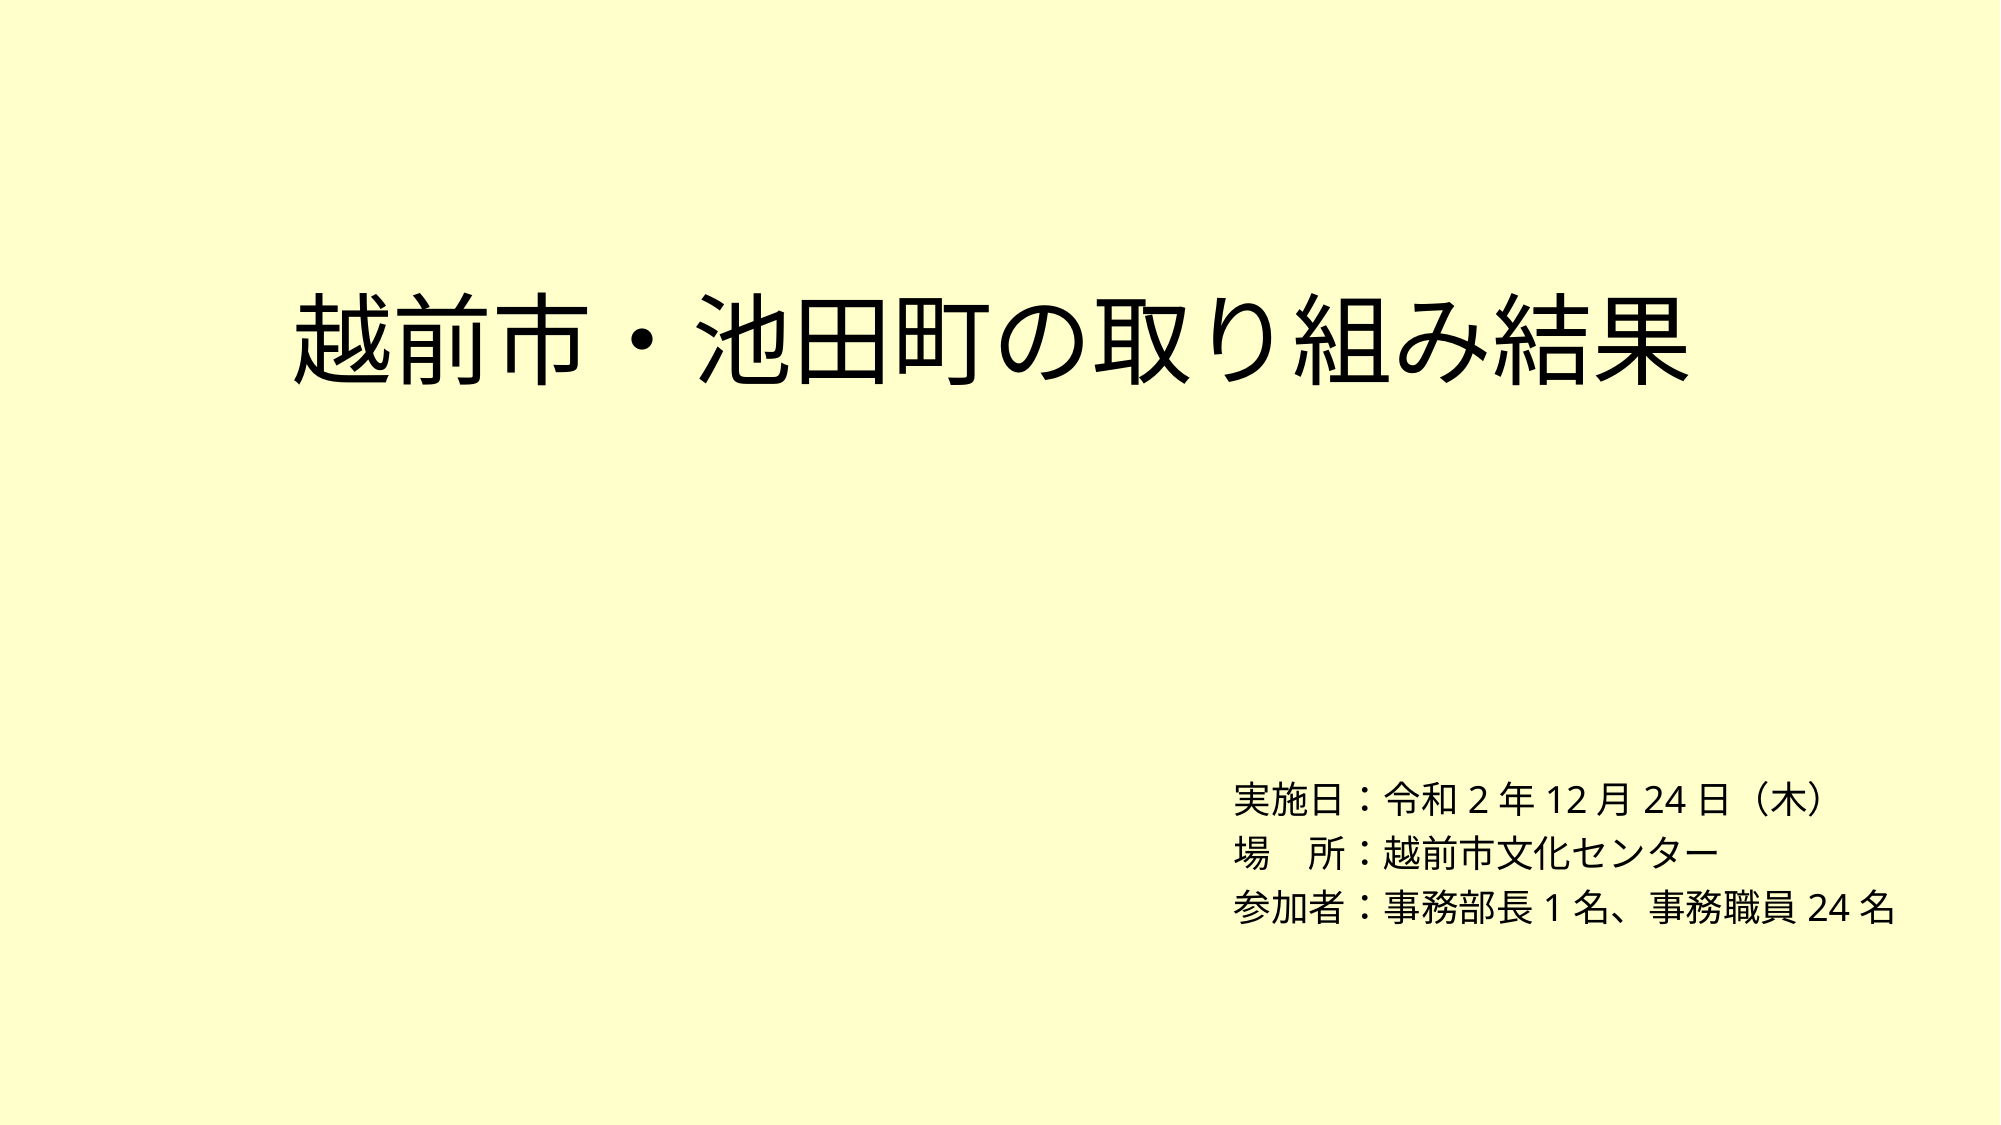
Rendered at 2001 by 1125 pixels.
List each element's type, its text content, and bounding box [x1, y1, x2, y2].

text_box 実施日：令和2年12月24日（木） 場 所：越前市文化センター 参加者：事務部長1名、事務職員24名 [1219, 759, 1987, 937]
text_box 越前市・池田町の取り組み結果 [277, 270, 1731, 405]
